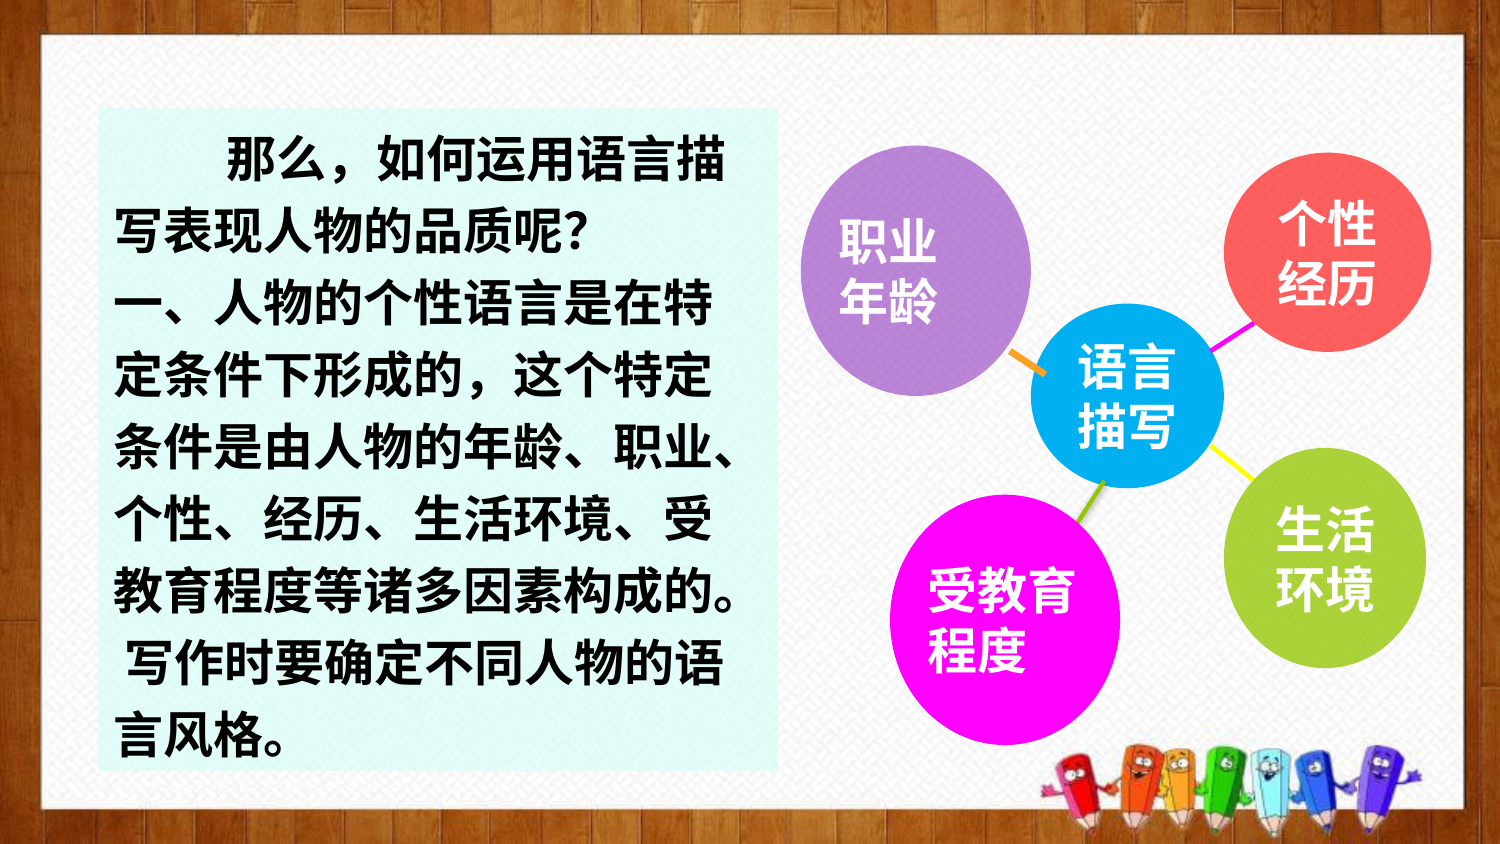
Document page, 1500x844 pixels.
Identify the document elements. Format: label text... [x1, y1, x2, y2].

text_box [1058, 480, 1105, 552]
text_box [1210, 322, 1255, 352]
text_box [1009, 350, 1046, 375]
text_box [798, 143, 1016, 399]
text_box [887, 492, 1105, 748]
text_box 生活环境 [1221, 445, 1429, 671]
text_box 那么，如何运用语言描写表现人物的品质呢？ 一、人物的个性语言是在特定条件下形成的，这个特定条件是由人物的年龄、职业、个性、经历、生活环境、受教育程度等诸多因素构成的。 写作时要确定不同人物的语言风格。 [98, 108, 778, 771]
text_box 受教育程度 [913, 551, 1121, 687]
text_box 职业 年龄 [823, 202, 1031, 338]
text_box 个性 经历 [1221, 150, 1434, 355]
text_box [1210, 445, 1254, 481]
text_box 语言描写 [1028, 301, 1226, 491]
picture [0, 0, 1500, 844]
